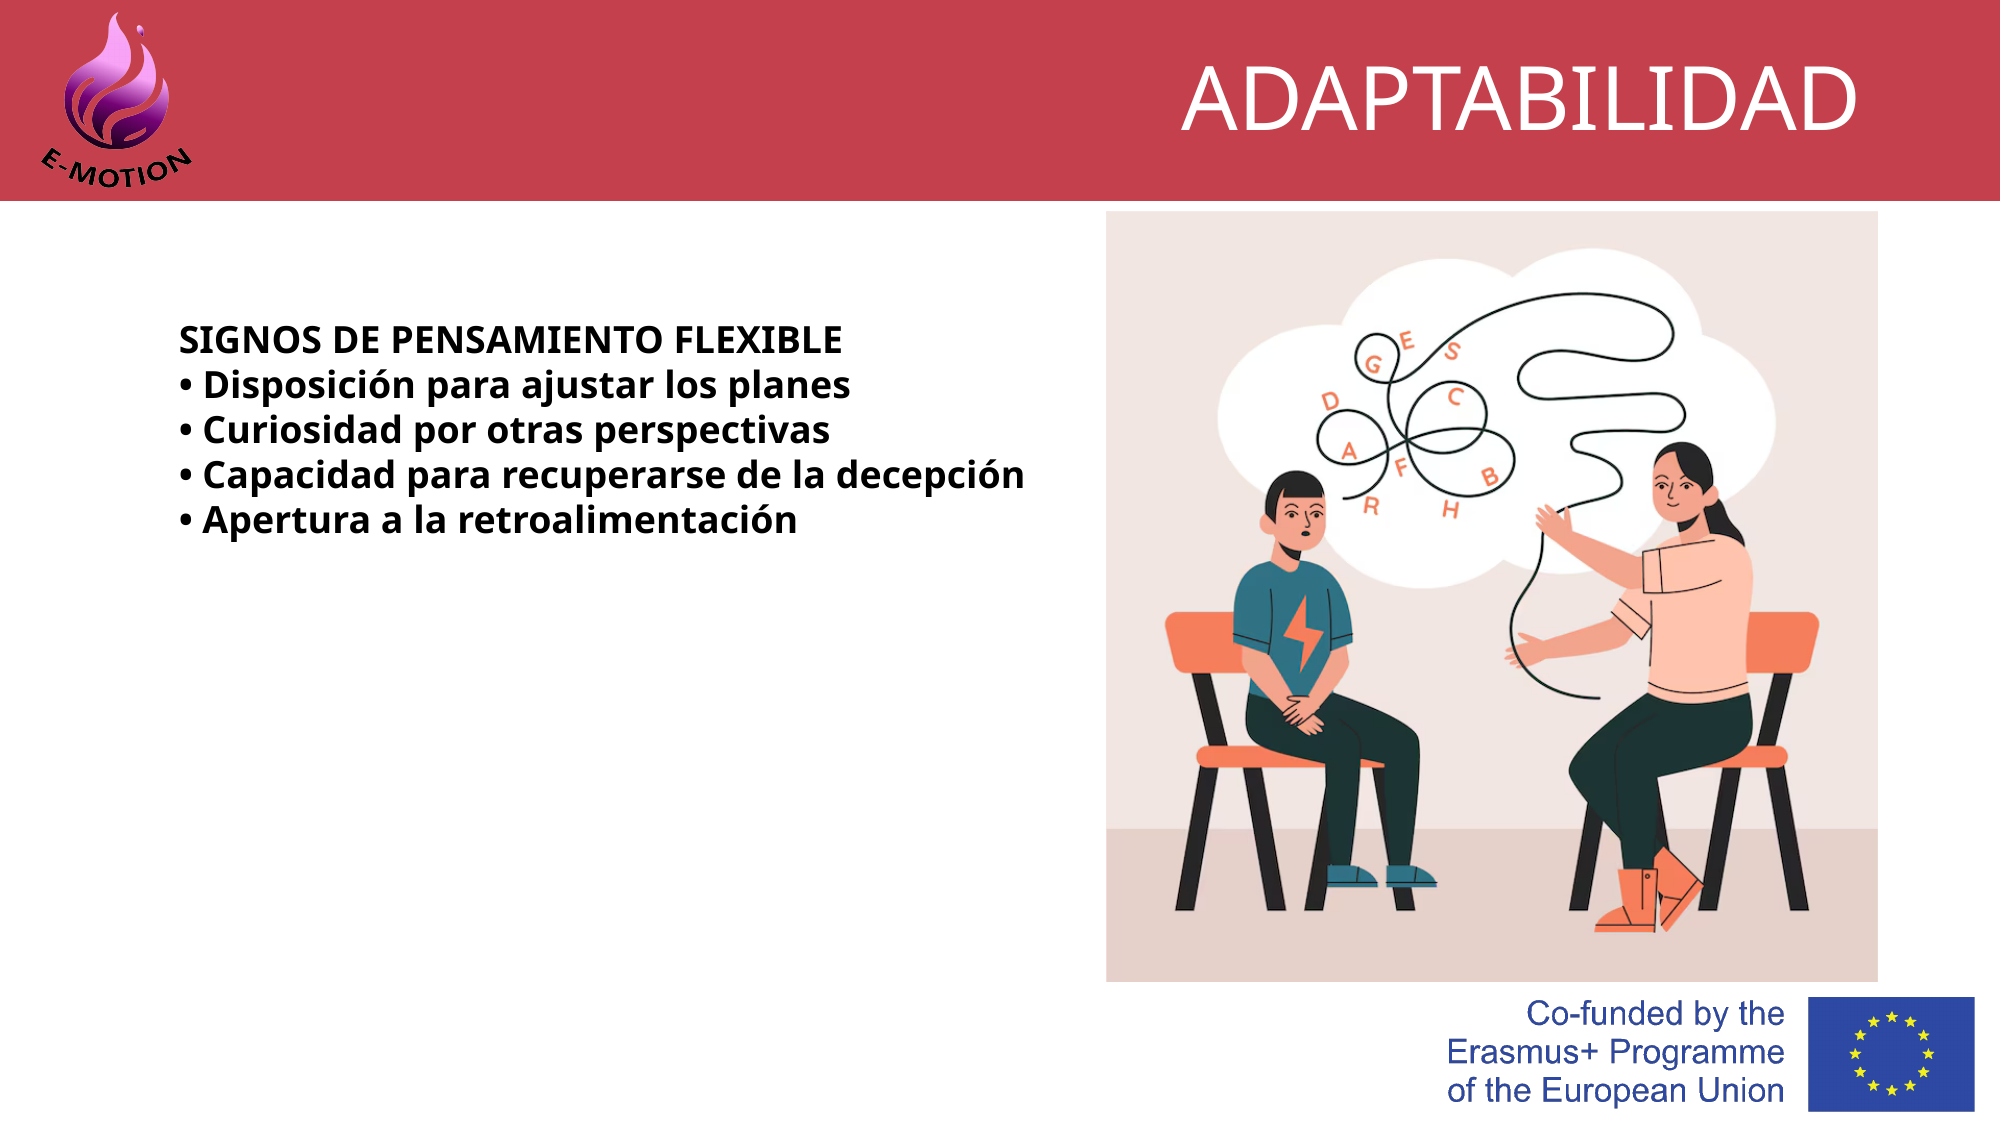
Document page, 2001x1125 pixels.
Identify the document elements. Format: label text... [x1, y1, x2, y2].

picture [1106, 210, 1878, 983]
text_box SIGNOS DE PENSAMIENTO FLEXIBLE • Disposición para ajustar los planes • Curiosidad por otras perspectivas • Capacidad para recuperarse de la decepción • Apertura a la retroalimentación [163, 308, 1101, 549]
picture [1396, 995, 1975, 1116]
text_box ADAPTABILIDAD [618, 34, 1878, 308]
picture [0, 0, 253, 247]
